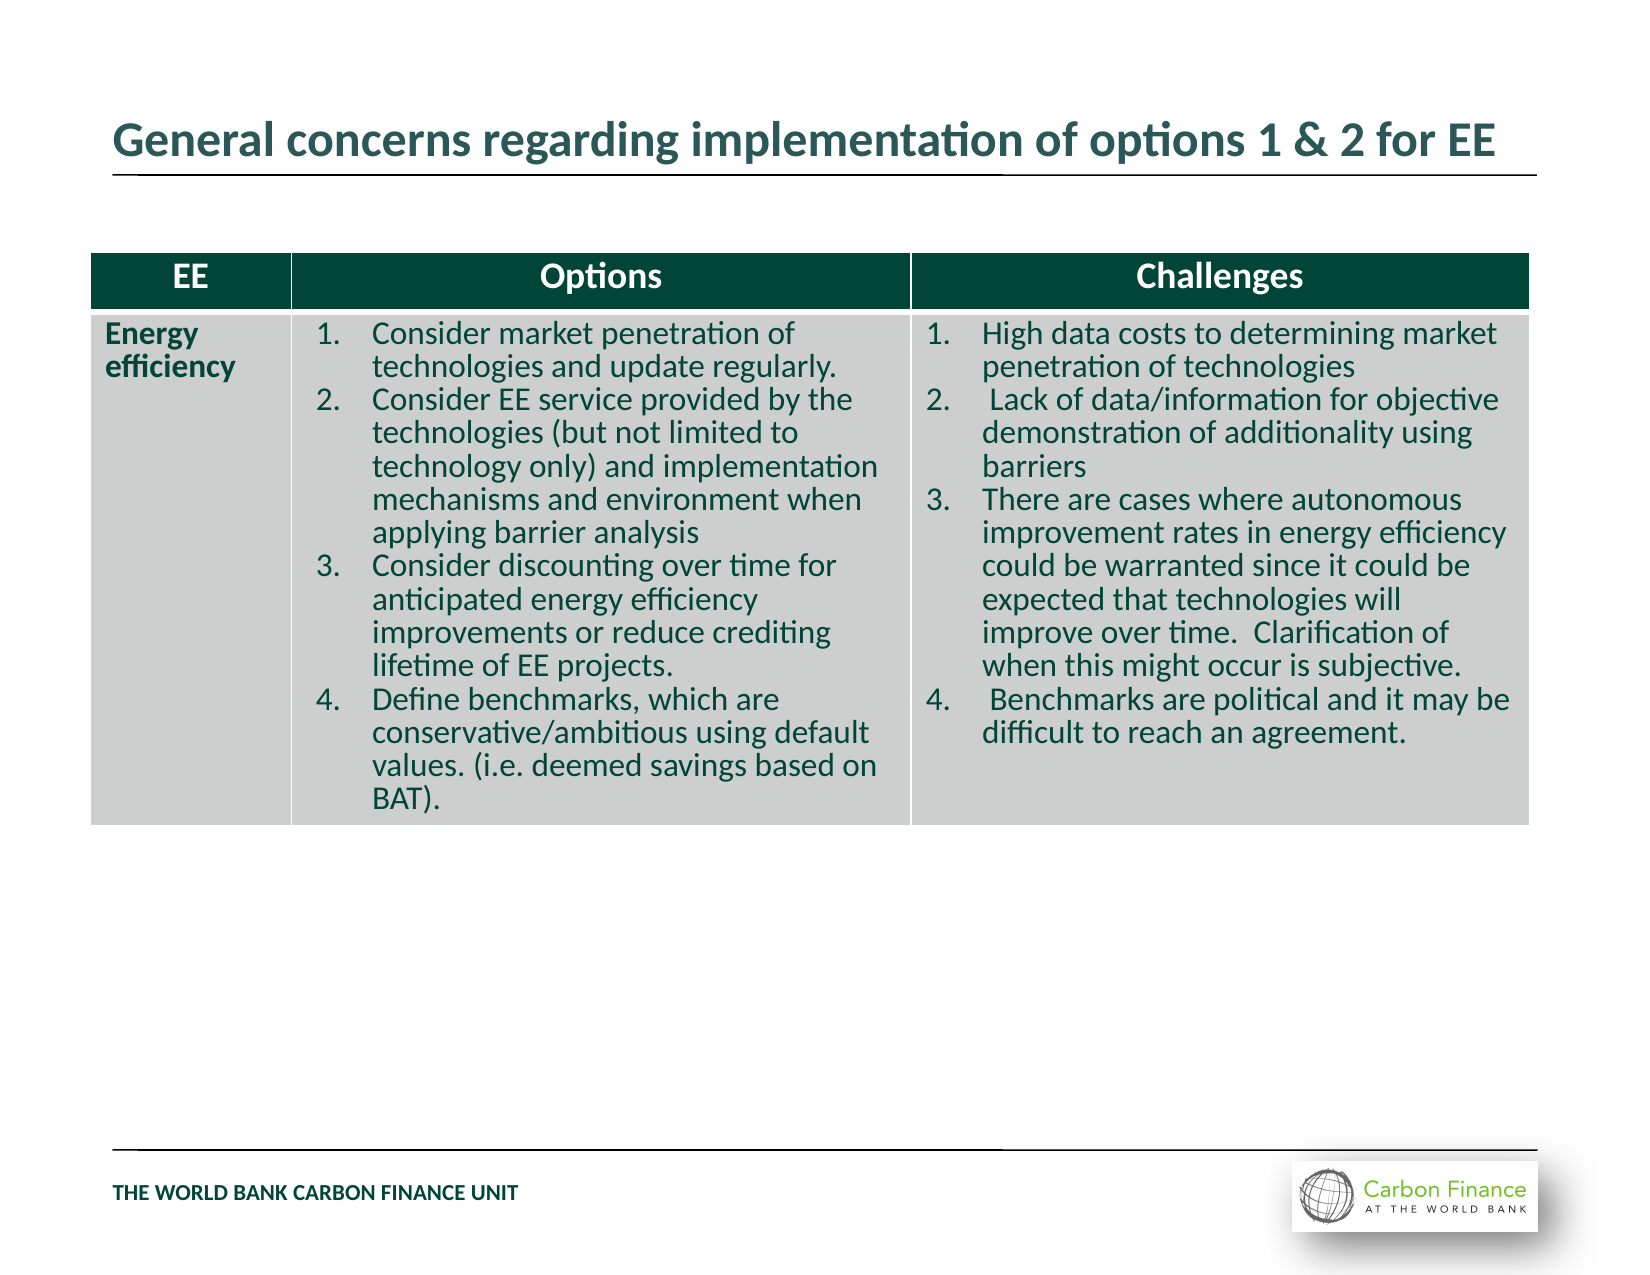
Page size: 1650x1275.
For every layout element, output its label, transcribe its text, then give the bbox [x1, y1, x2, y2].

table_header Options [292, 253, 910, 309]
title General concerns regarding implementation of options 1 & 2 for EE [112, 87, 1576, 176]
table_cell High data costs to determining market penetration of technologies Lack of data/information for objective demonstration of additionality using barriers There are cases where autonomous improvement rates in energy efficiency could be warranted since it could be expected that technologies will improve over time. Clarification of when this might occur is subjective. Benchmarks are political and it may be difficult to reach an agreement. [912, 315, 1529, 825]
table_cell Energy efficiency [91, 315, 291, 825]
picture [1292, 1161, 1538, 1232]
table_header EE [91, 253, 291, 309]
table_header Challenges [912, 253, 1529, 309]
table_cell Consider market penetration of technologies and update regularly. Consider EE service provided by the technologies (but not limited to technology only) and implementation mechanisms and environment when applying barrier analysis Consider discounting over time for anticipated energy efficiency improvements or reduce crediting lifetime of EE projects. Define benchmarks, which are conservative/ambitious using default values. (i.e. deemed savings based on BAT). [292, 315, 910, 825]
